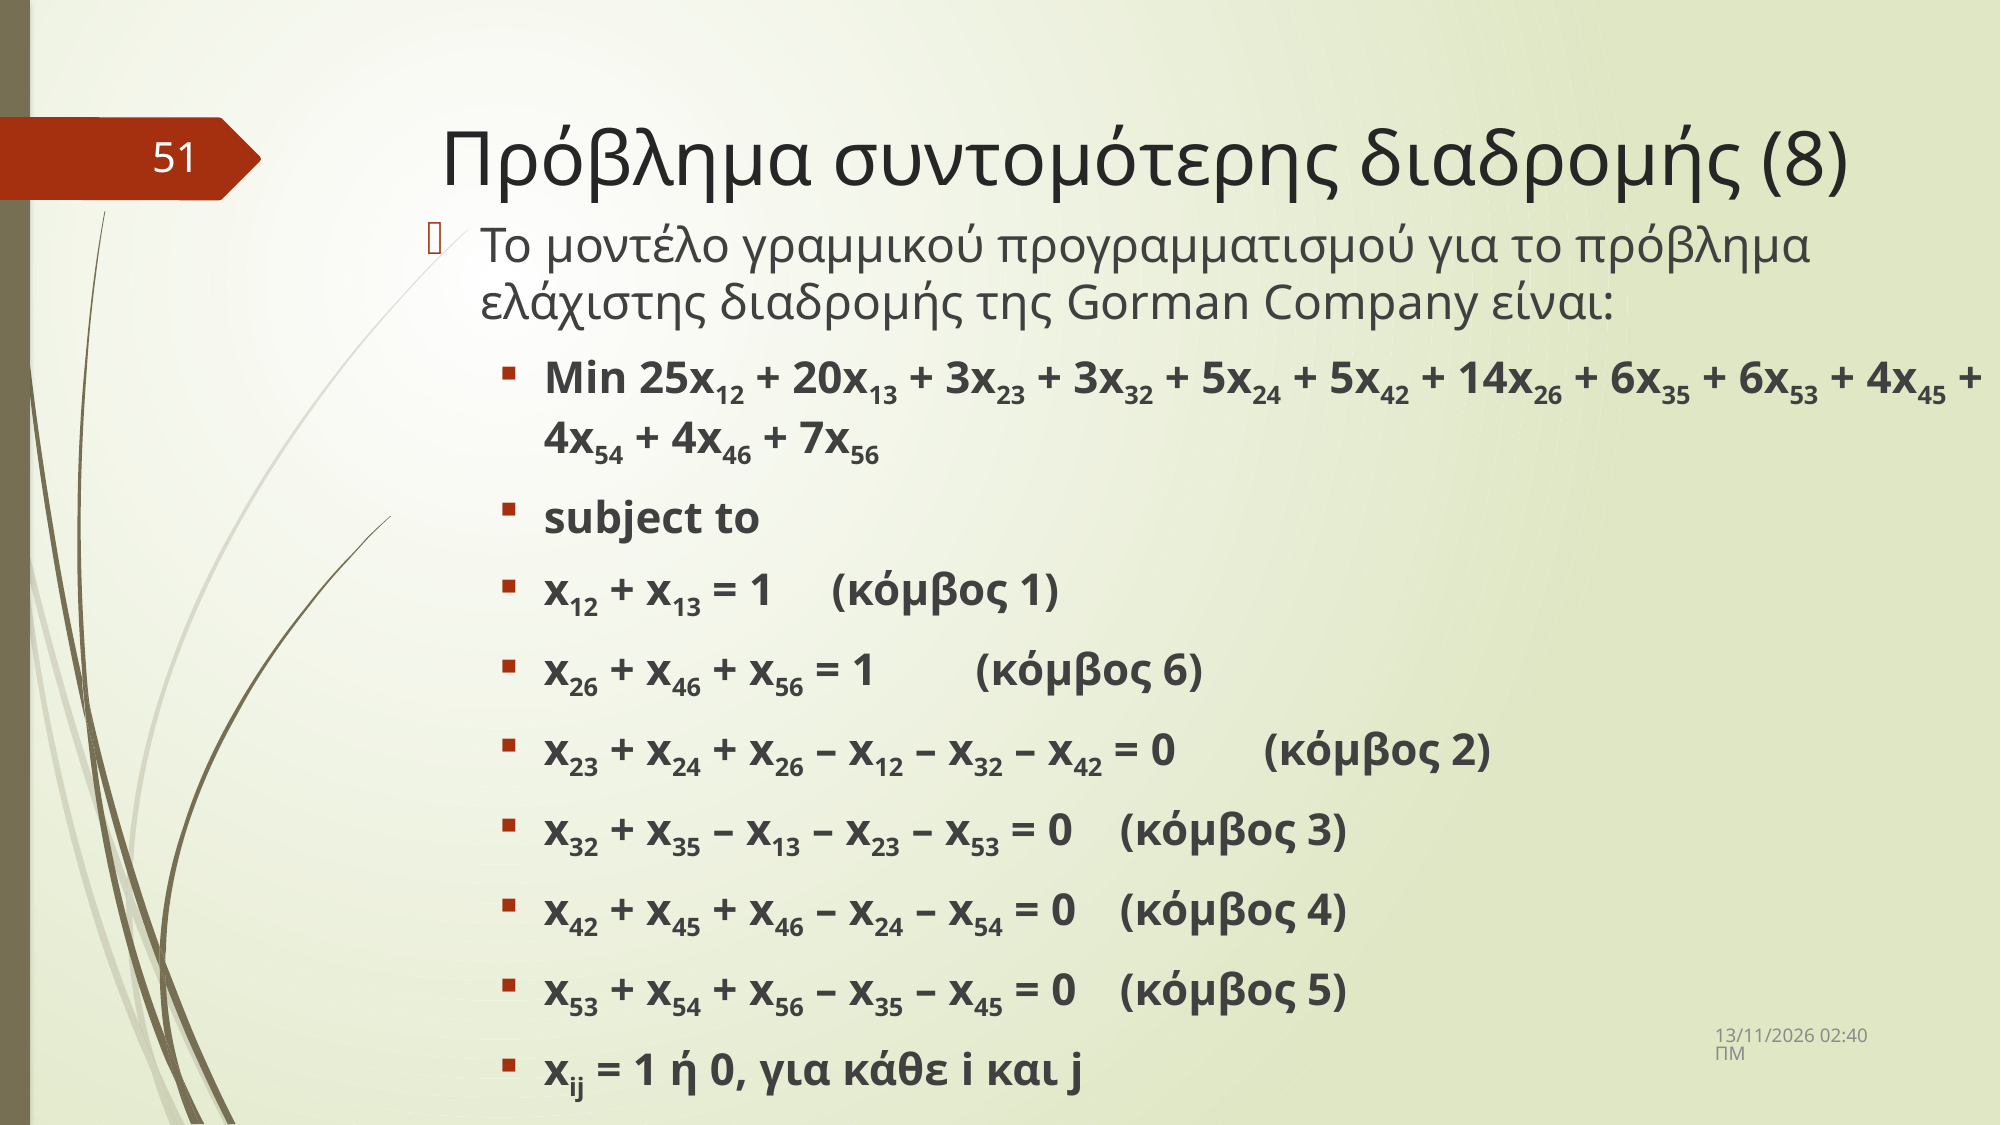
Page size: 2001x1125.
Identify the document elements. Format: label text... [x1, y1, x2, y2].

title Πρόβλημα συντομότερης διαδρομής (8) [425, 102, 1923, 206]
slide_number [1699, 1005, 1888, 1067]
list Το μοντέλο γραμμικού προγραμματισμού για το πρόβλημα ελάχιστης διαδρομής της Gorman Company είναι: Min 25x12 + 20x13 + 3x23 + 3x32 + 5x24 + 5x42 + 14x26 + 6x35 + 6x53 + 4x45 + 4x54 + 4x46 + 7x56 subject to x12 + x13 = 1 (κόμβος 1) x26 + x46 + x56 = 1 (κόμβος 6) x23 + x24 + x26 – x12 – x32 – x42 = 0 (κόμβος 2) x32 + x35 – x13 – x23 – x53 = 0 (κόμβος 3) x42 + x45 + x46 – x24 – x54 = 0 (κόμβος 4) x53 + x54 + x56 – x35 – x45 = 0 (κόμβος 5) xij = 1 ή 0, για κάθε i και j [411, 206, 2000, 1125]
slide_number 51 [87, 129, 216, 190]
